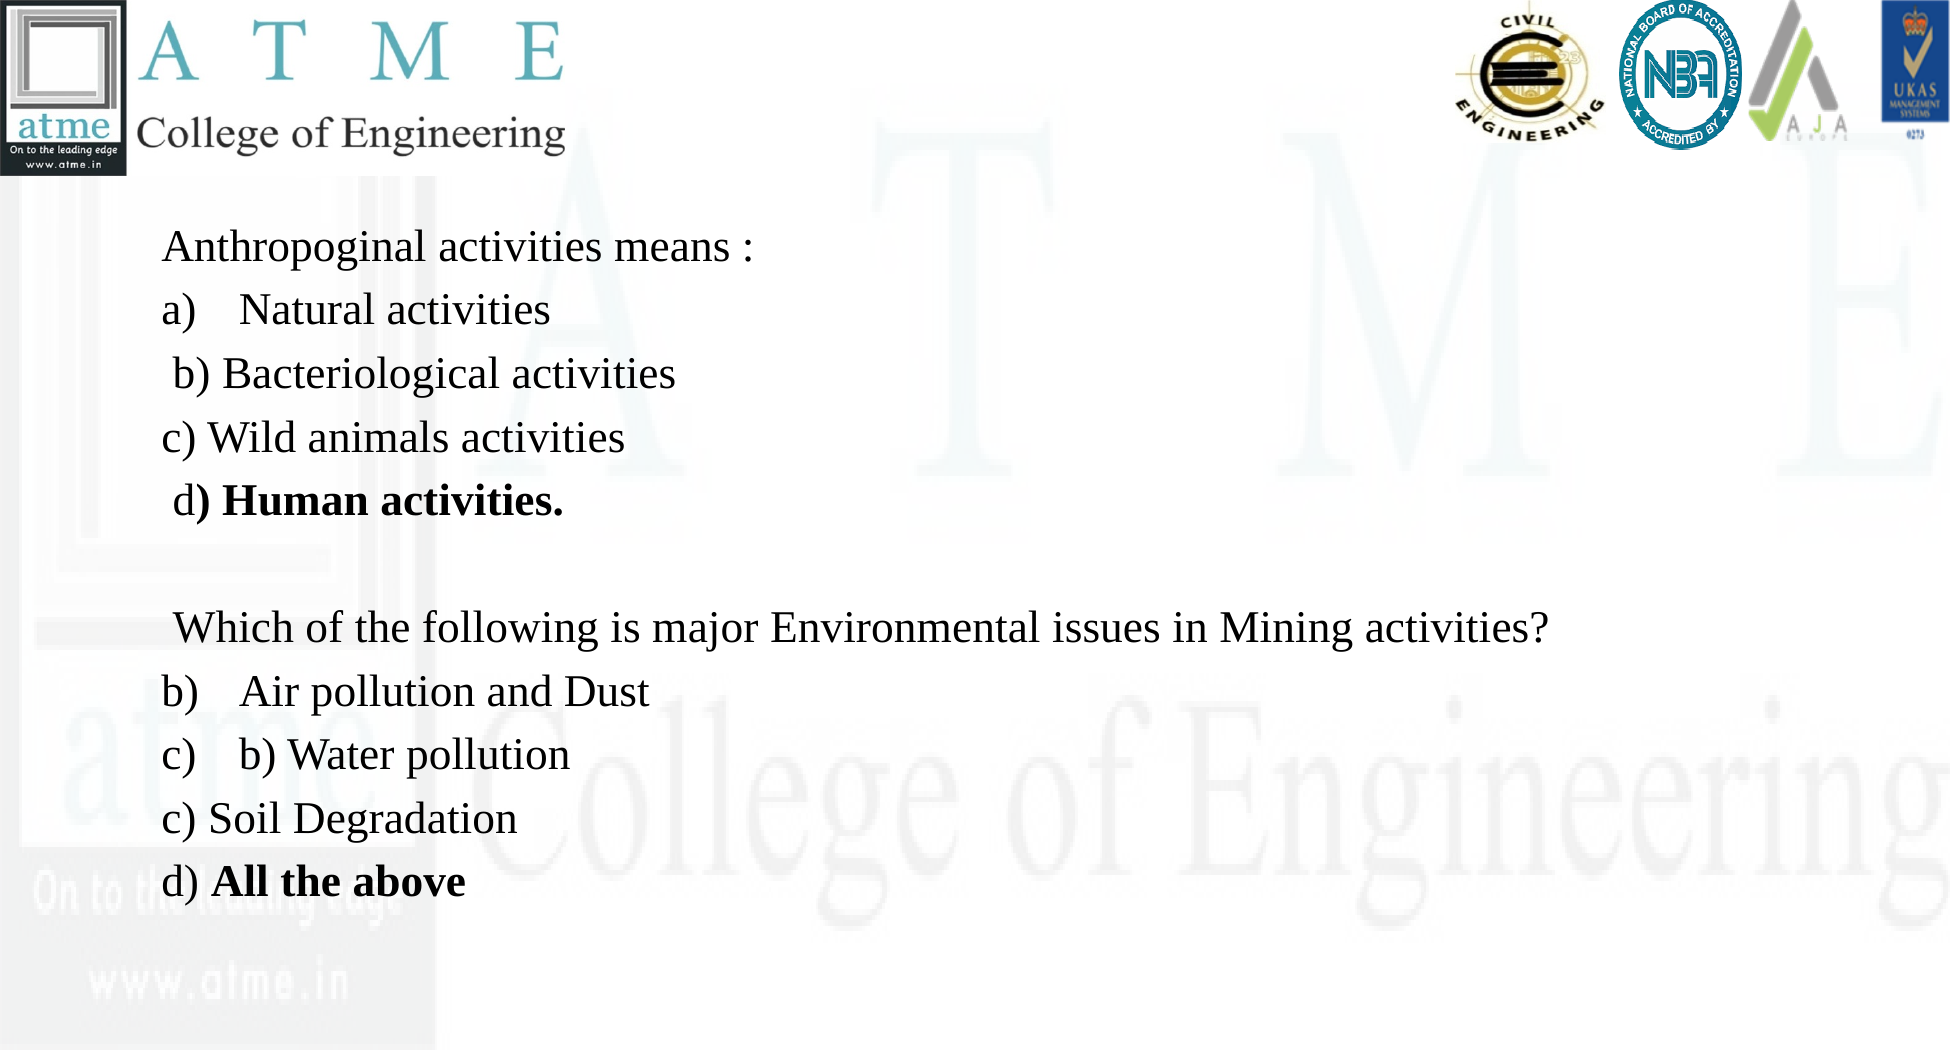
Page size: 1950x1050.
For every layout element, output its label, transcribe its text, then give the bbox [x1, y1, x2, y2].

picture [1716, 113, 1721, 129]
picture [1748, 0, 1950, 142]
picture [1684, 94, 1742, 151]
picture [1683, 133, 1697, 137]
picture [1697, 0, 1742, 54]
picture [1619, 0, 1727, 151]
list Anthropoginal activities means : Natural activities b) Bacteriological activities c) Wild animals activities d) Human activities. Which of the following is major Environmental issues in Mining activities? Air pollution and Dust b) Water pollution c) Soil Degradation d) All the above [146, 208, 1853, 922]
picture [1455, 0, 1606, 144]
picture [1666, 139, 1680, 144]
picture [0, 0, 566, 177]
picture [1725, 98, 1730, 109]
picture [1697, 9, 1702, 17]
picture [1728, 89, 1736, 95]
